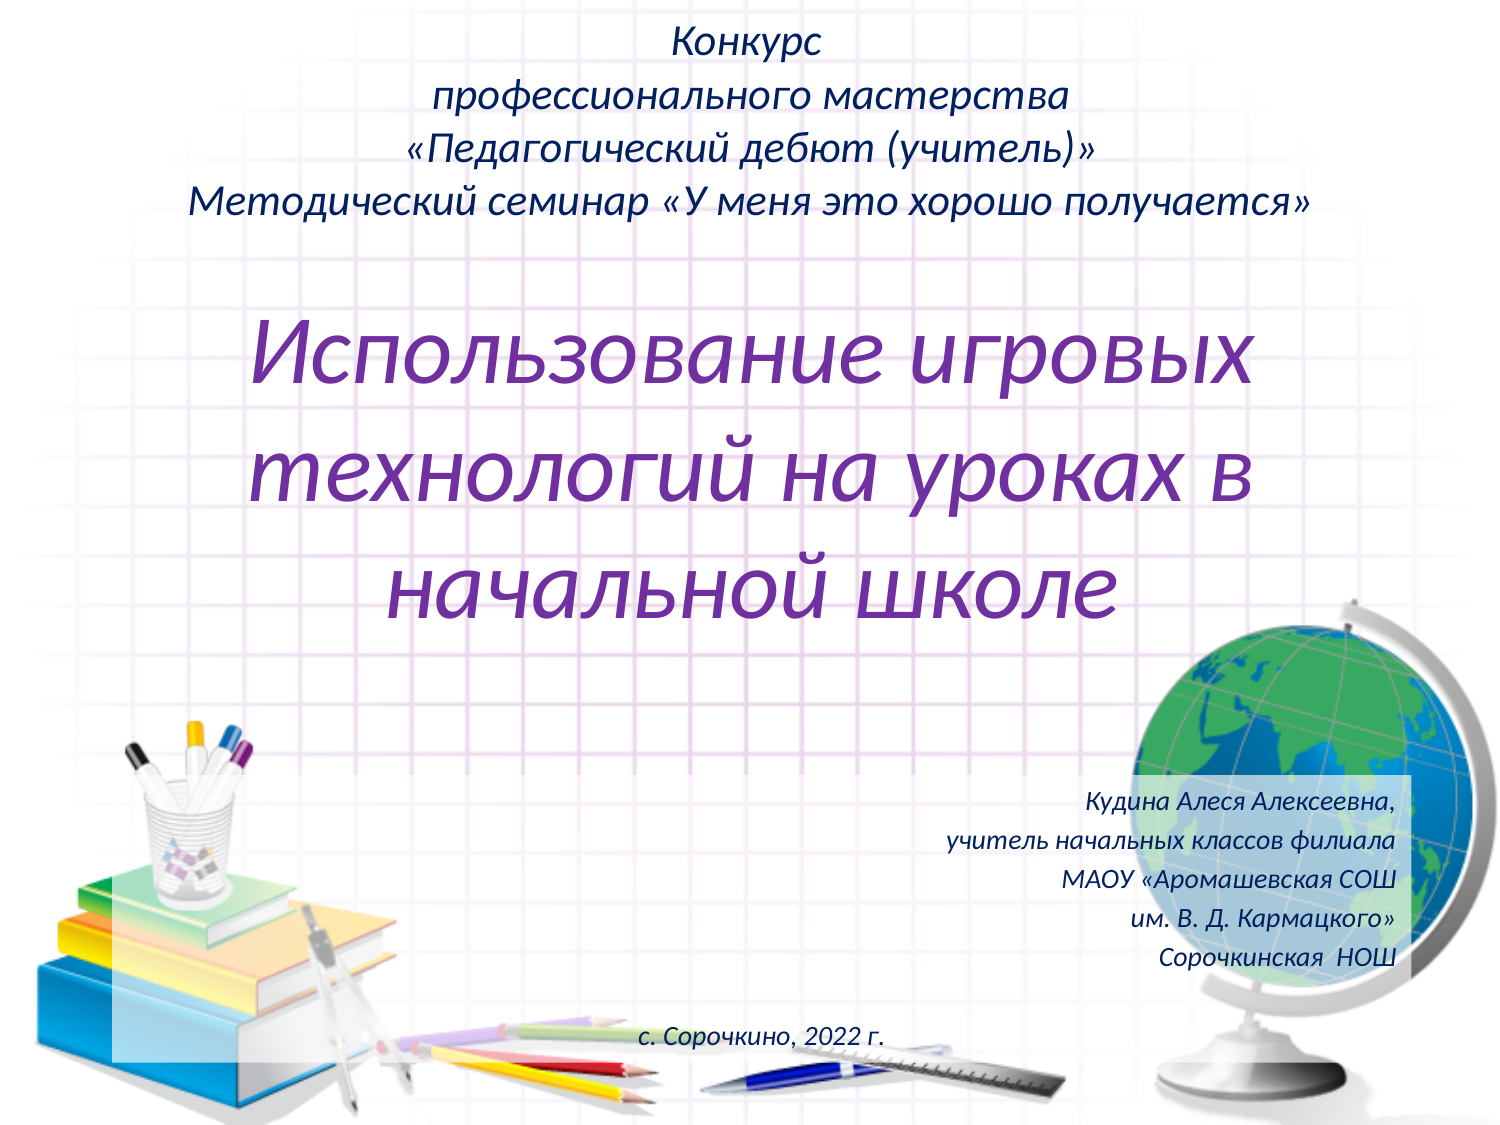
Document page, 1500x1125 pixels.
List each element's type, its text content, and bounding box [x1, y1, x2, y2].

subtitle Кудина Алеся Алексеевна, учитель начальных классов филиала МАОУ «Аромашевская СОШ им. В. Д. Кармацкого» Сорочкинская НОШ с. Сорочкино, 2022 г. [112, 775, 1412, 1063]
title Конкурс профессионального мастерства «Педагогический дебют (учитель)» Методический семинар «У меня это хорошо получается» Использование игровых технологий на уроках в начальной школе [112, 0, 1391, 775]
picture [1424, 763, 1444, 769]
picture [0, 0, 1500, 1125]
